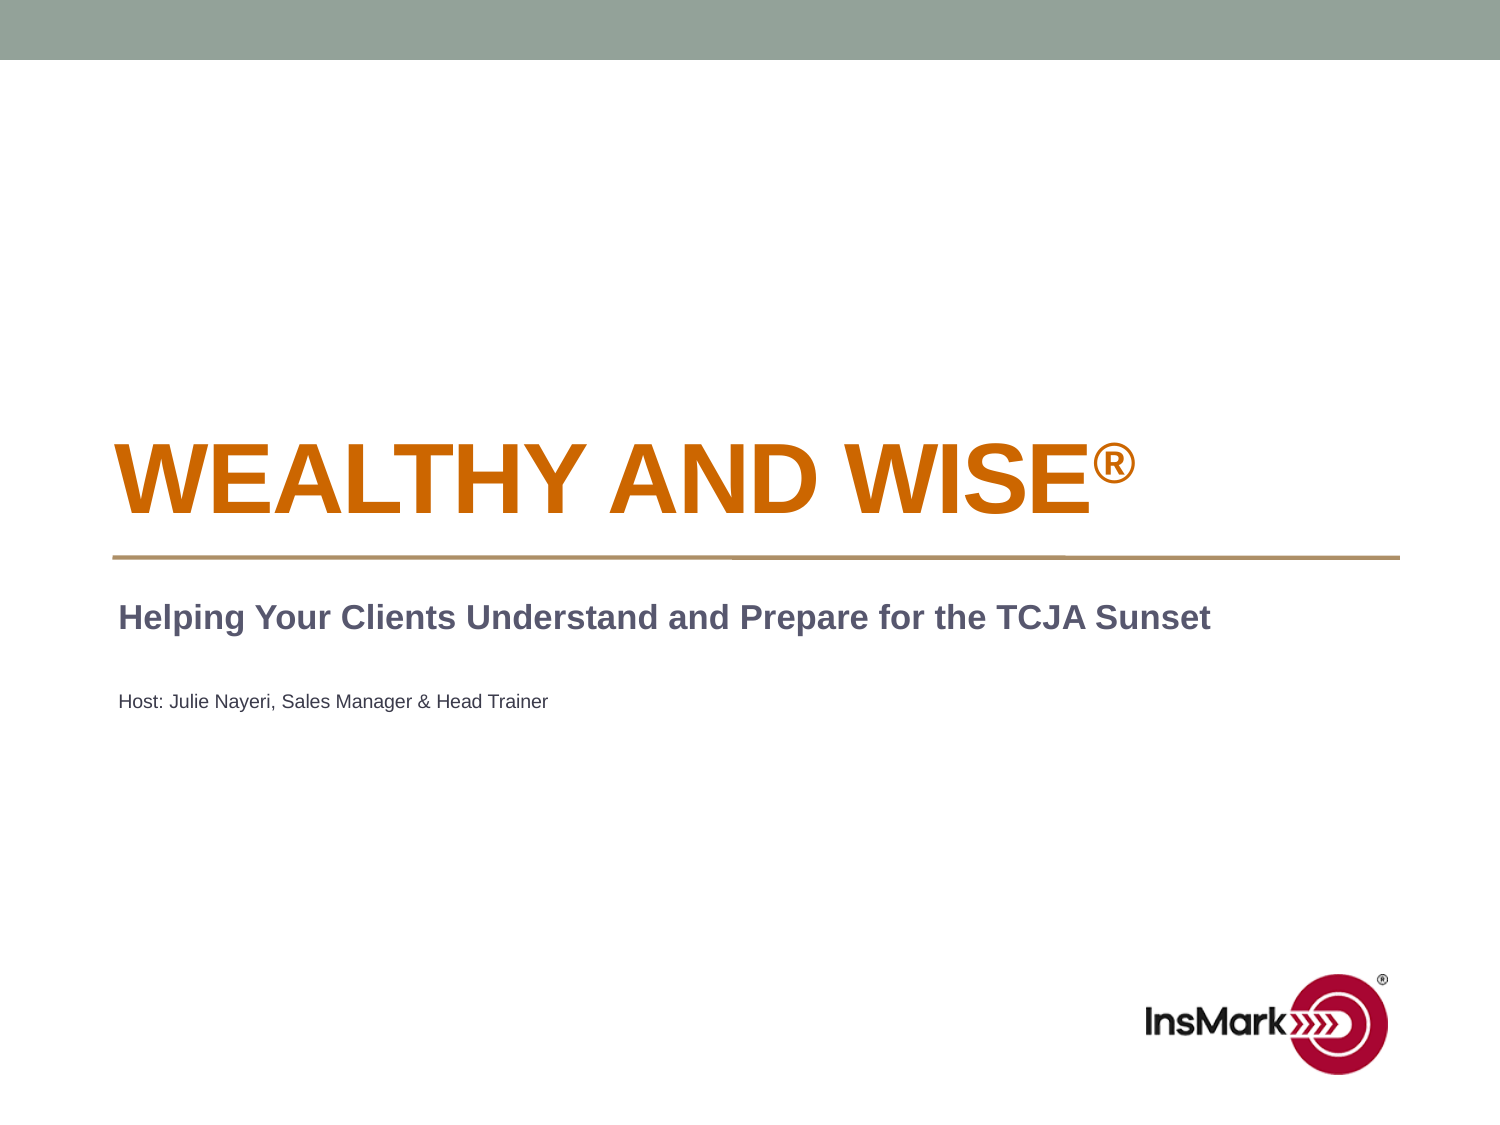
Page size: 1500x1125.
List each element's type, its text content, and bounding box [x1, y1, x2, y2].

picture [1146, 974, 1388, 1076]
subtitle Helping Your Clients Understand and Prepare for the TCJA Sunset Host: Julie Nayeri, Sales Manager & Head Trainer [103, 563, 1438, 725]
title Wealthy and wise® [99, 162, 1388, 542]
